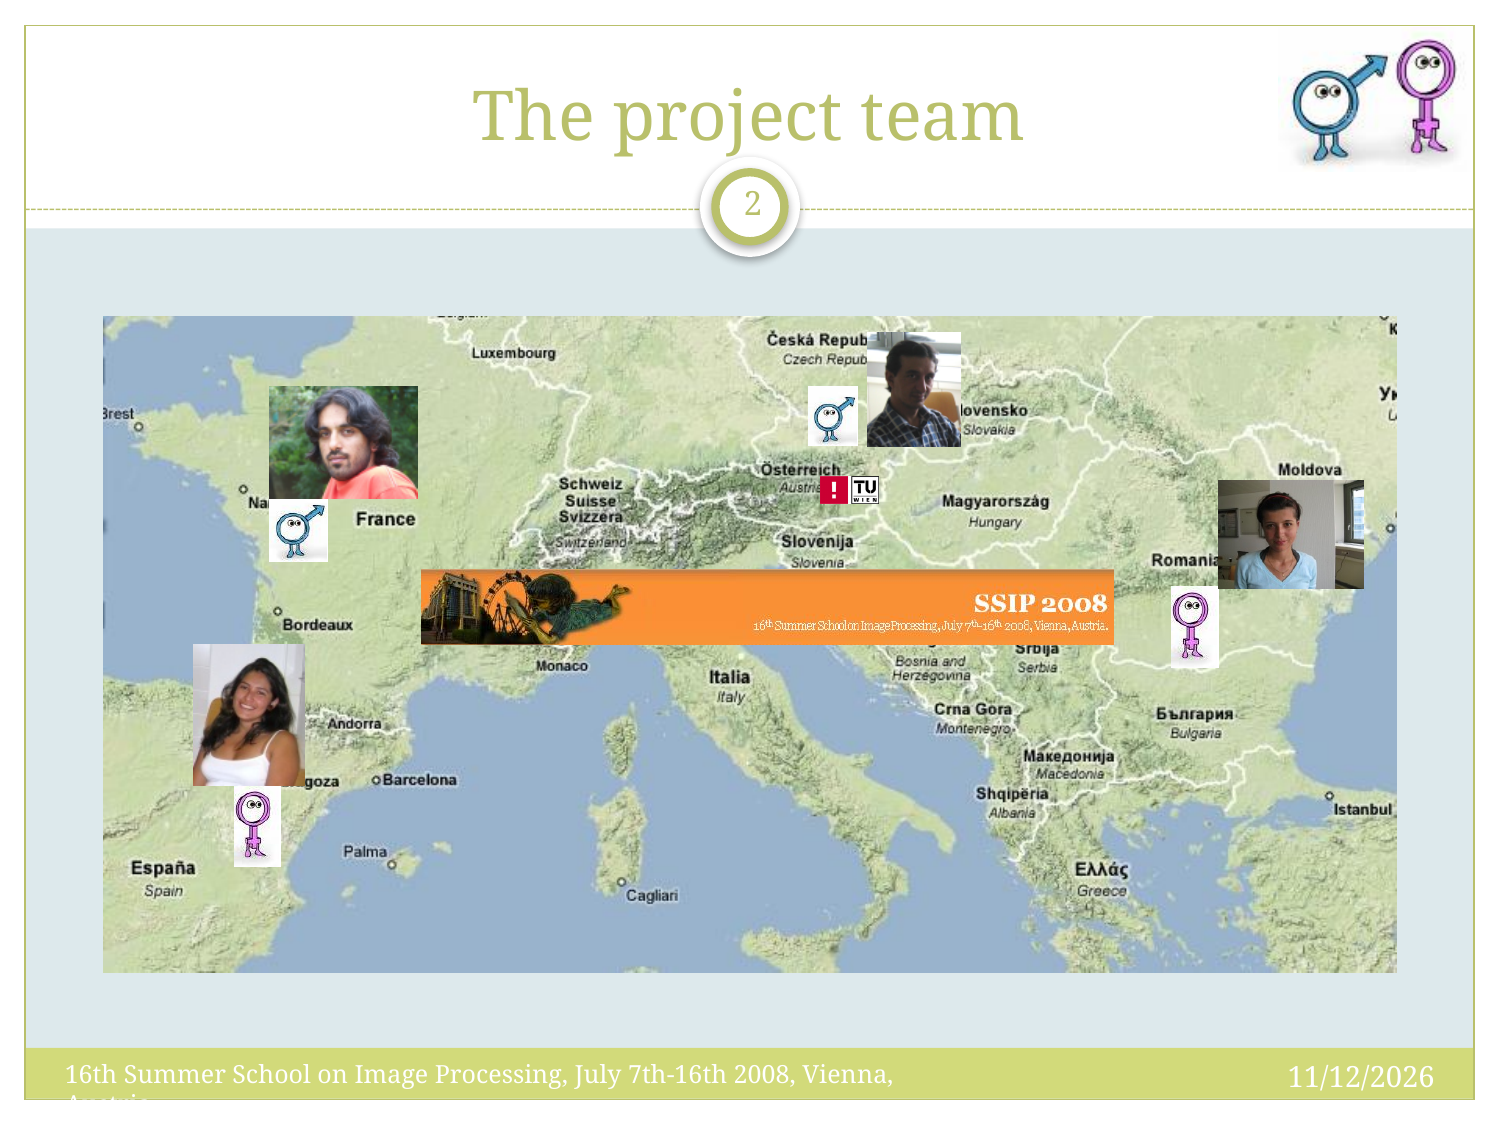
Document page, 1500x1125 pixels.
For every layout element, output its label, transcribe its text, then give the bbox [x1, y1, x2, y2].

picture [1277, 27, 1471, 172]
footer 16th Summer School on Image Processing, July 7th-16th 2008, Vienna, Austria. [50, 1051, 997, 1112]
slide_number 2 [715, 168, 791, 241]
title The project team [49, 37, 1271, 162]
picture [102, 316, 1398, 973]
list [49, 250, 1445, 1001]
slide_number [950, 1050, 1450, 1111]
